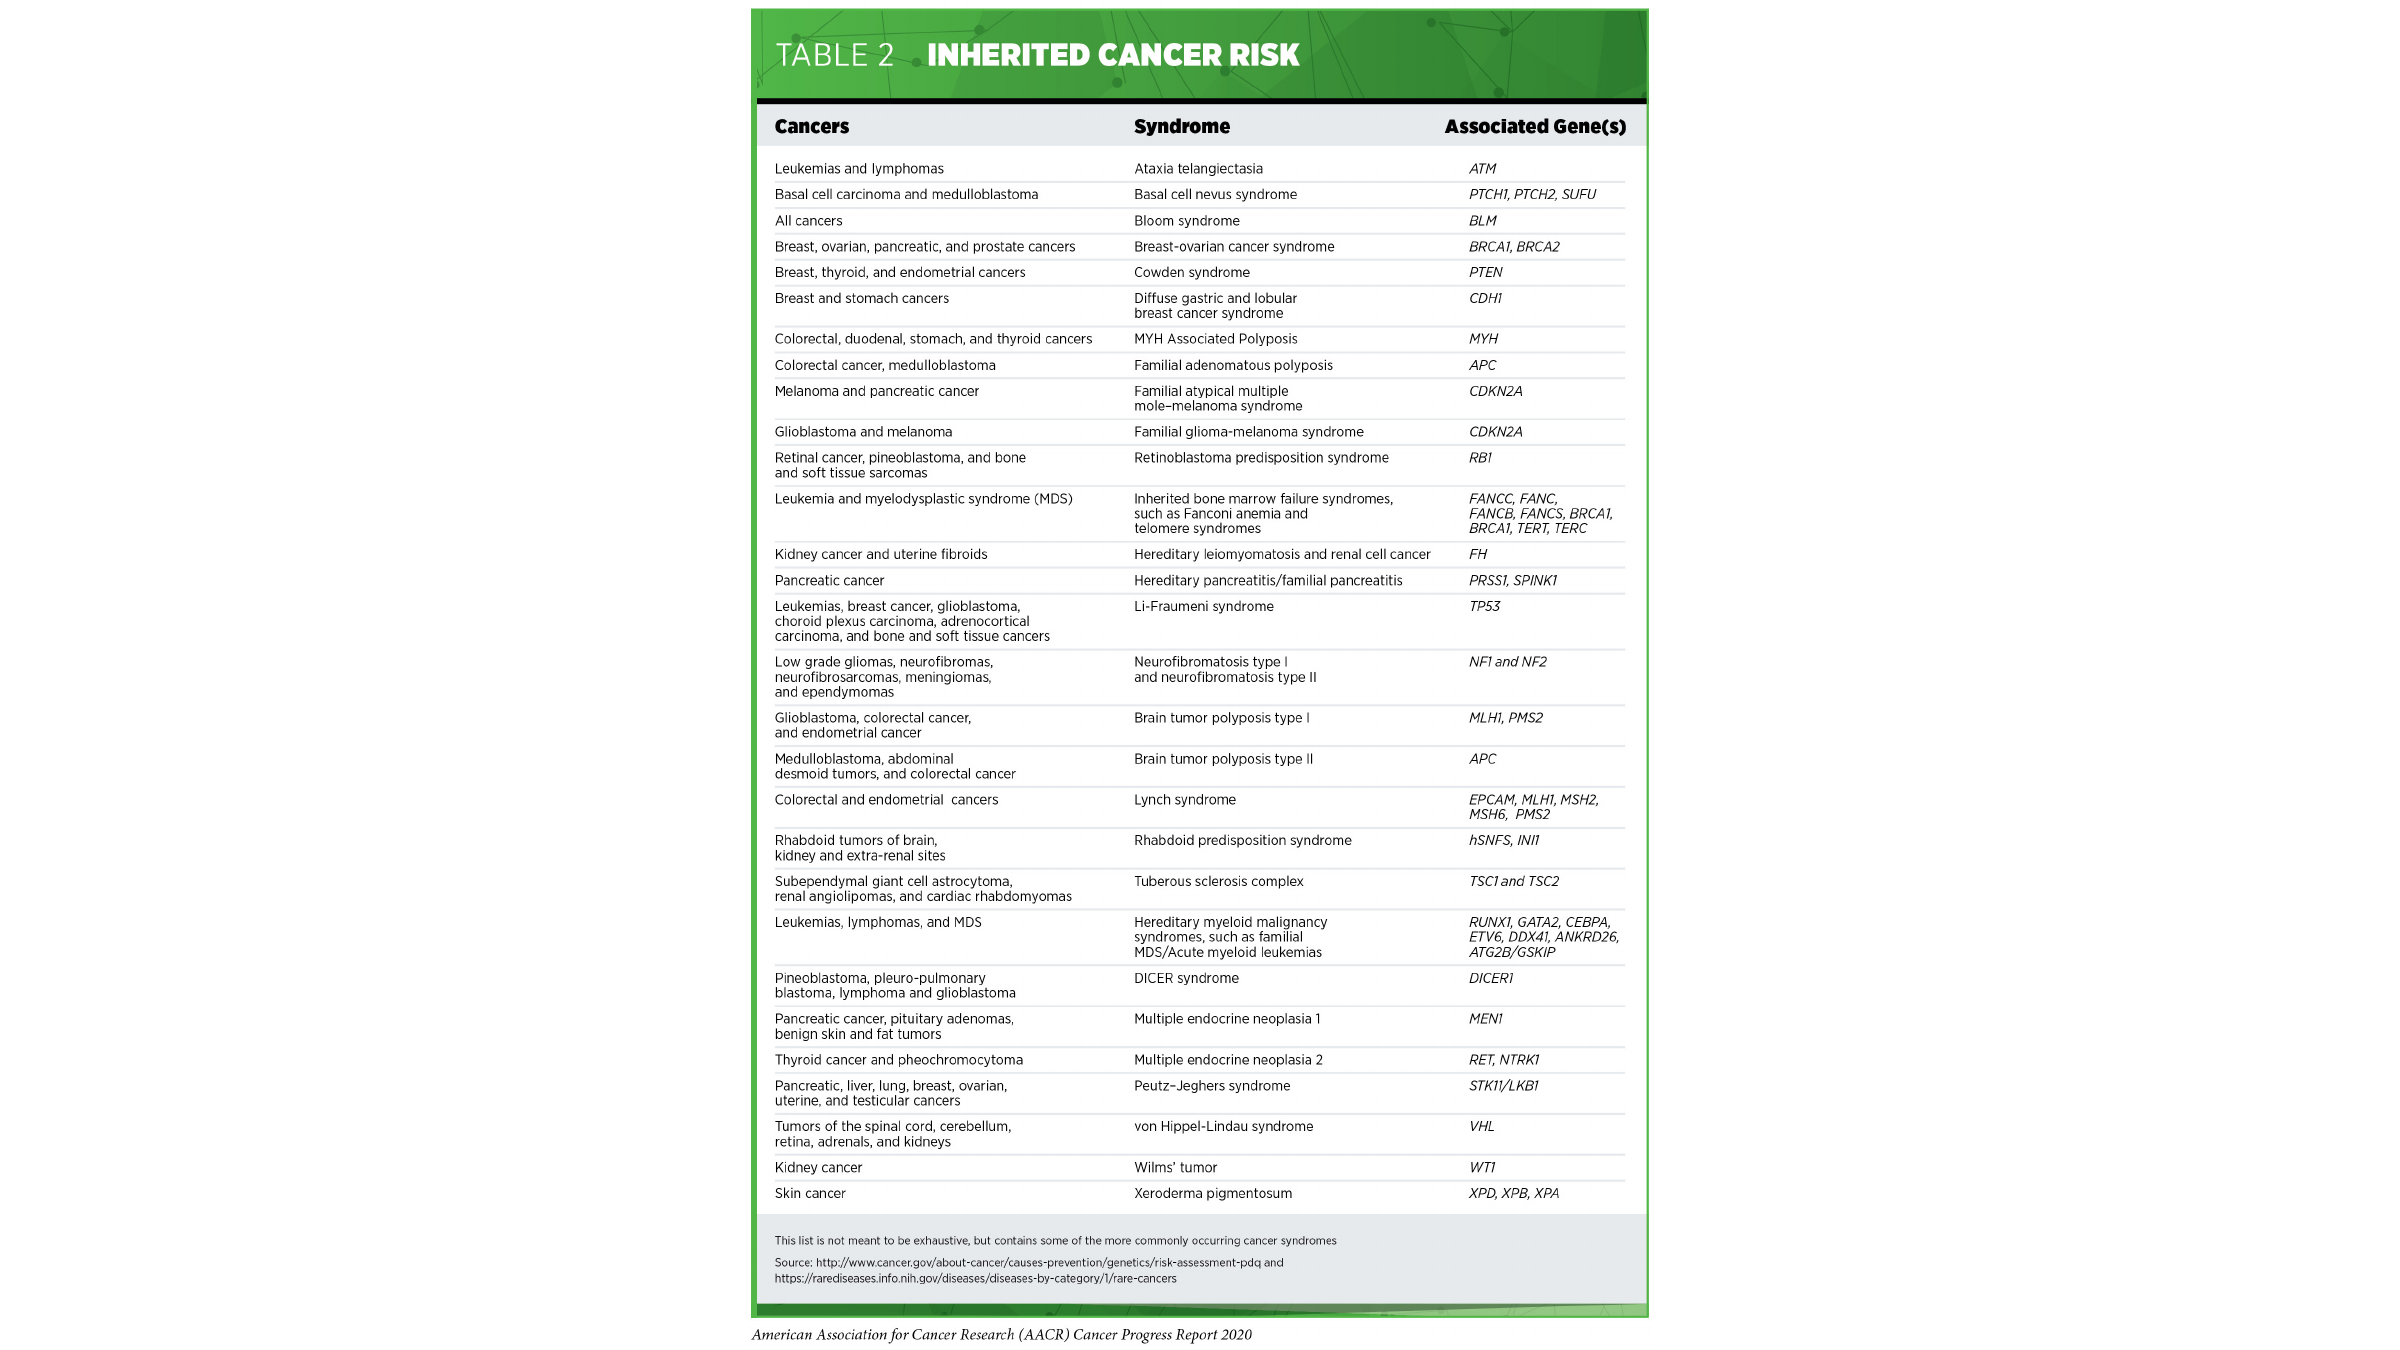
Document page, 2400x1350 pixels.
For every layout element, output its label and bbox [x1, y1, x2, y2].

picture [740, 0, 1660, 1350]
